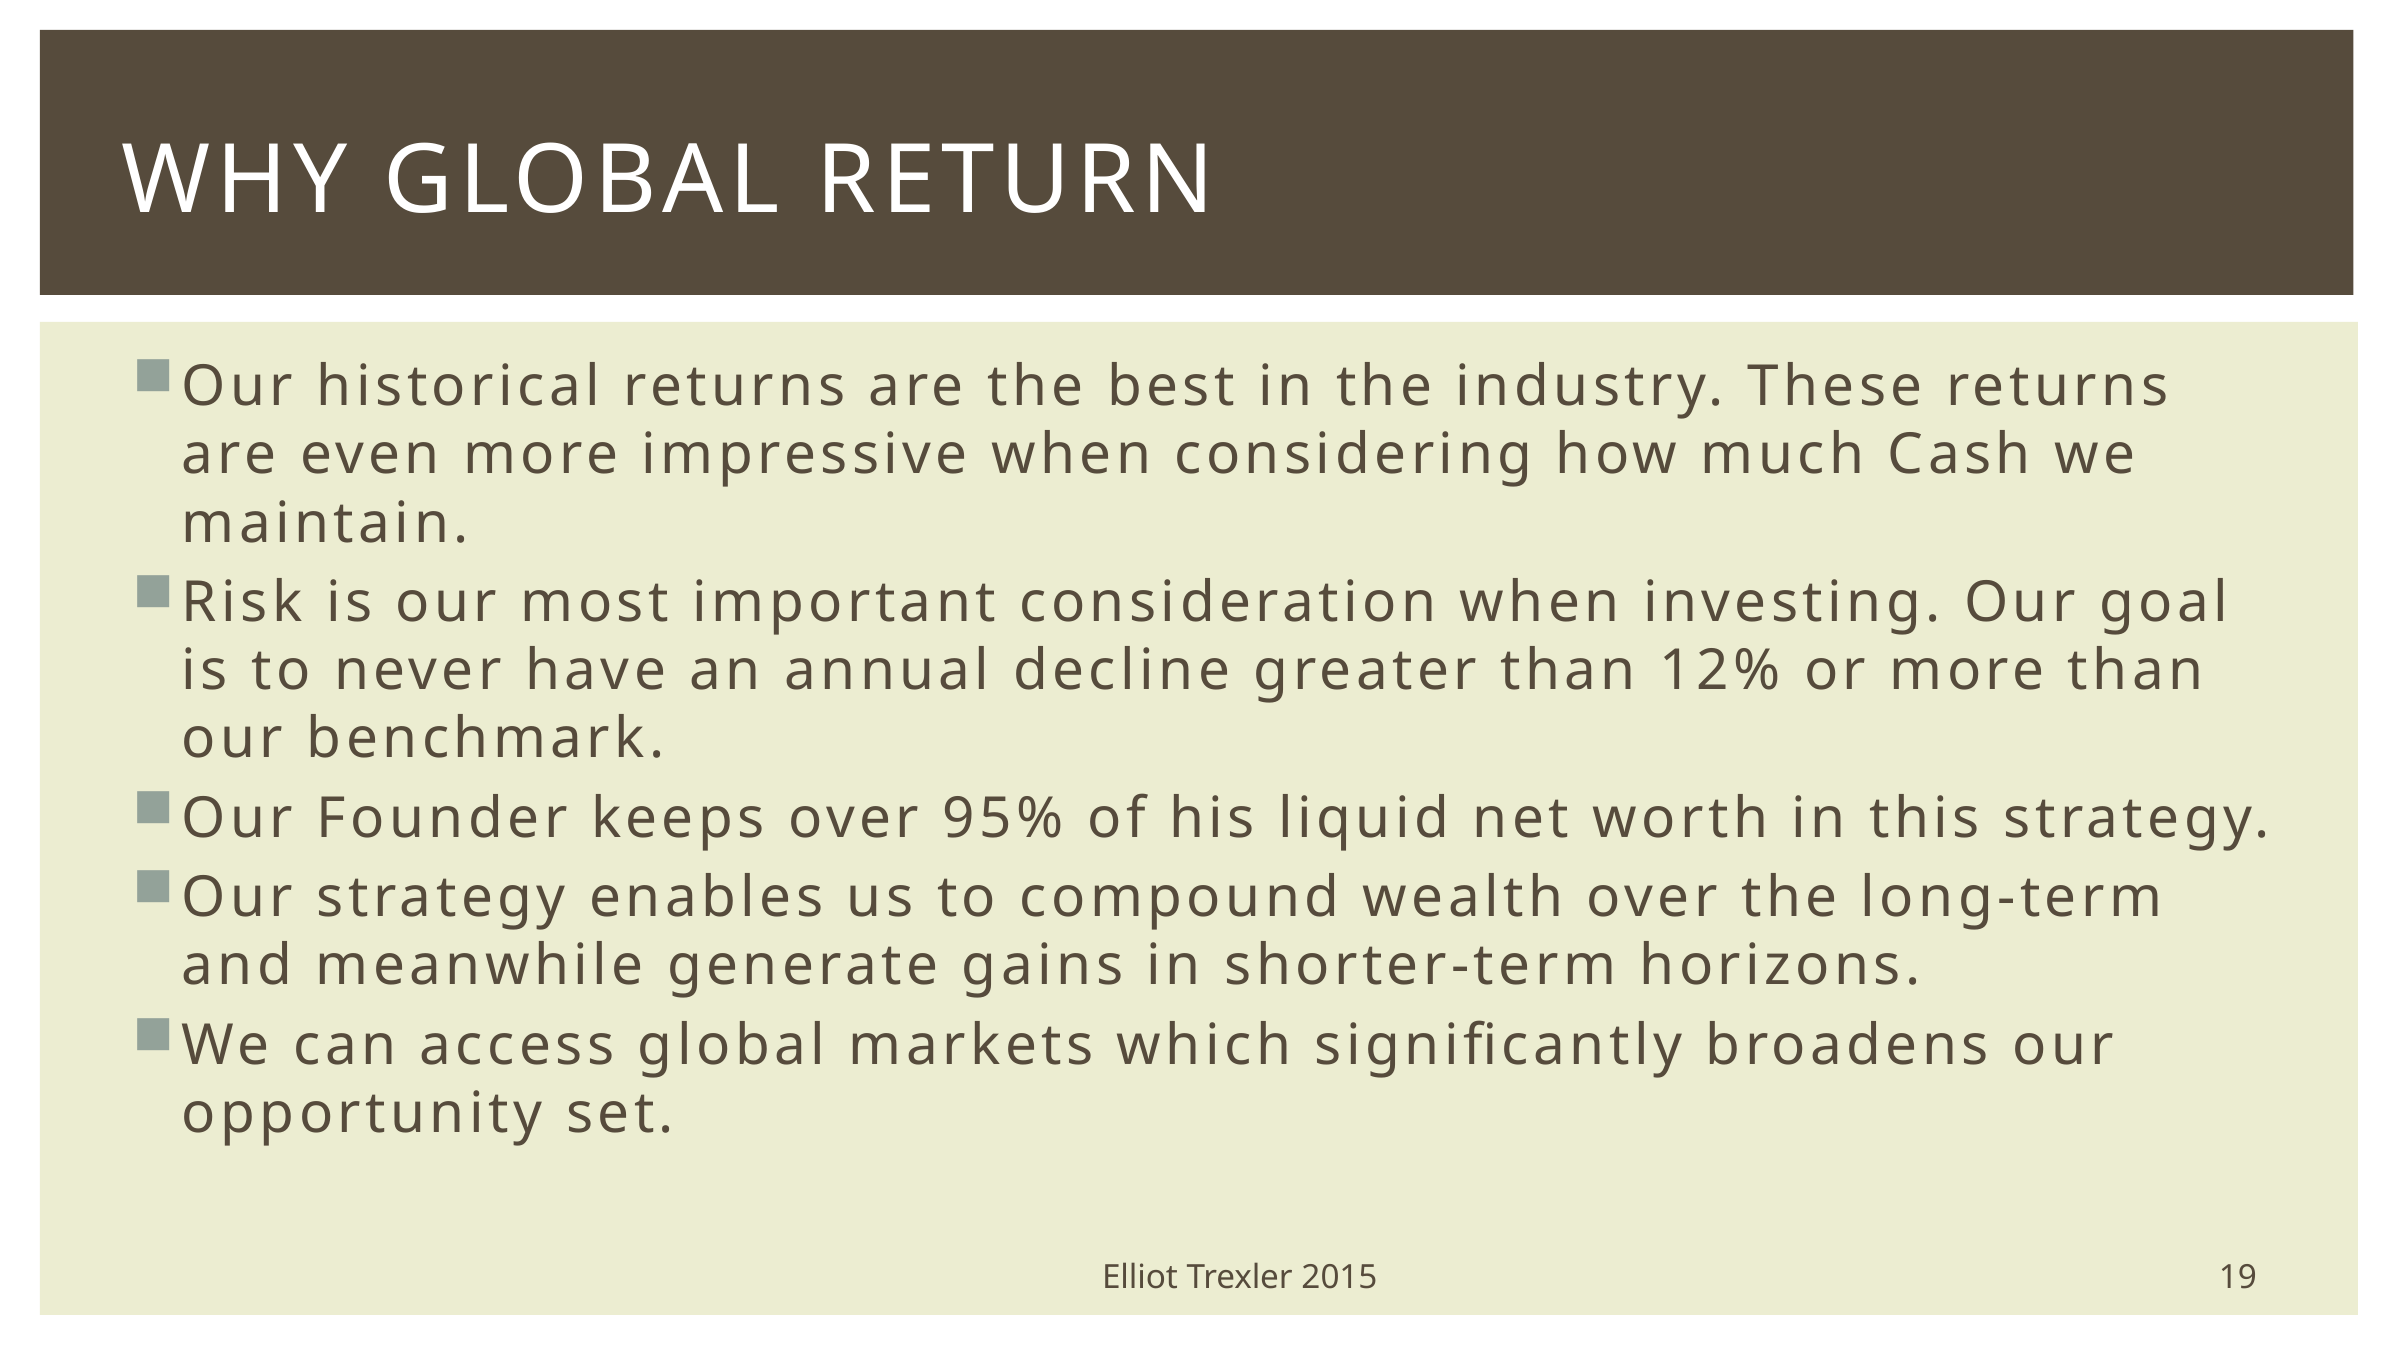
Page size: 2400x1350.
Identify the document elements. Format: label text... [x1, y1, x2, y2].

list Our historical returns are the best in the industry. These returns are even more impressive when considering how much Cash we maintain. Risk is our most important consideration when investing. Our goal is to never have an annual decline greater than 12% or more than our benchmark. Our Founder keeps over 95% of his liquid net worth in this strategy. Our strategy enables us to compound wealth over the long-term and meanwhile generate gains in shorter-term horizons. We can access global markets which significantly broadens our opportunity set. [99, 338, 2307, 1206]
title Why global return [99, 70, 2300, 278]
footer Elliot Trexler 2015 [800, 1251, 1680, 1306]
slide_number 19 [2160, 1249, 2316, 1307]
